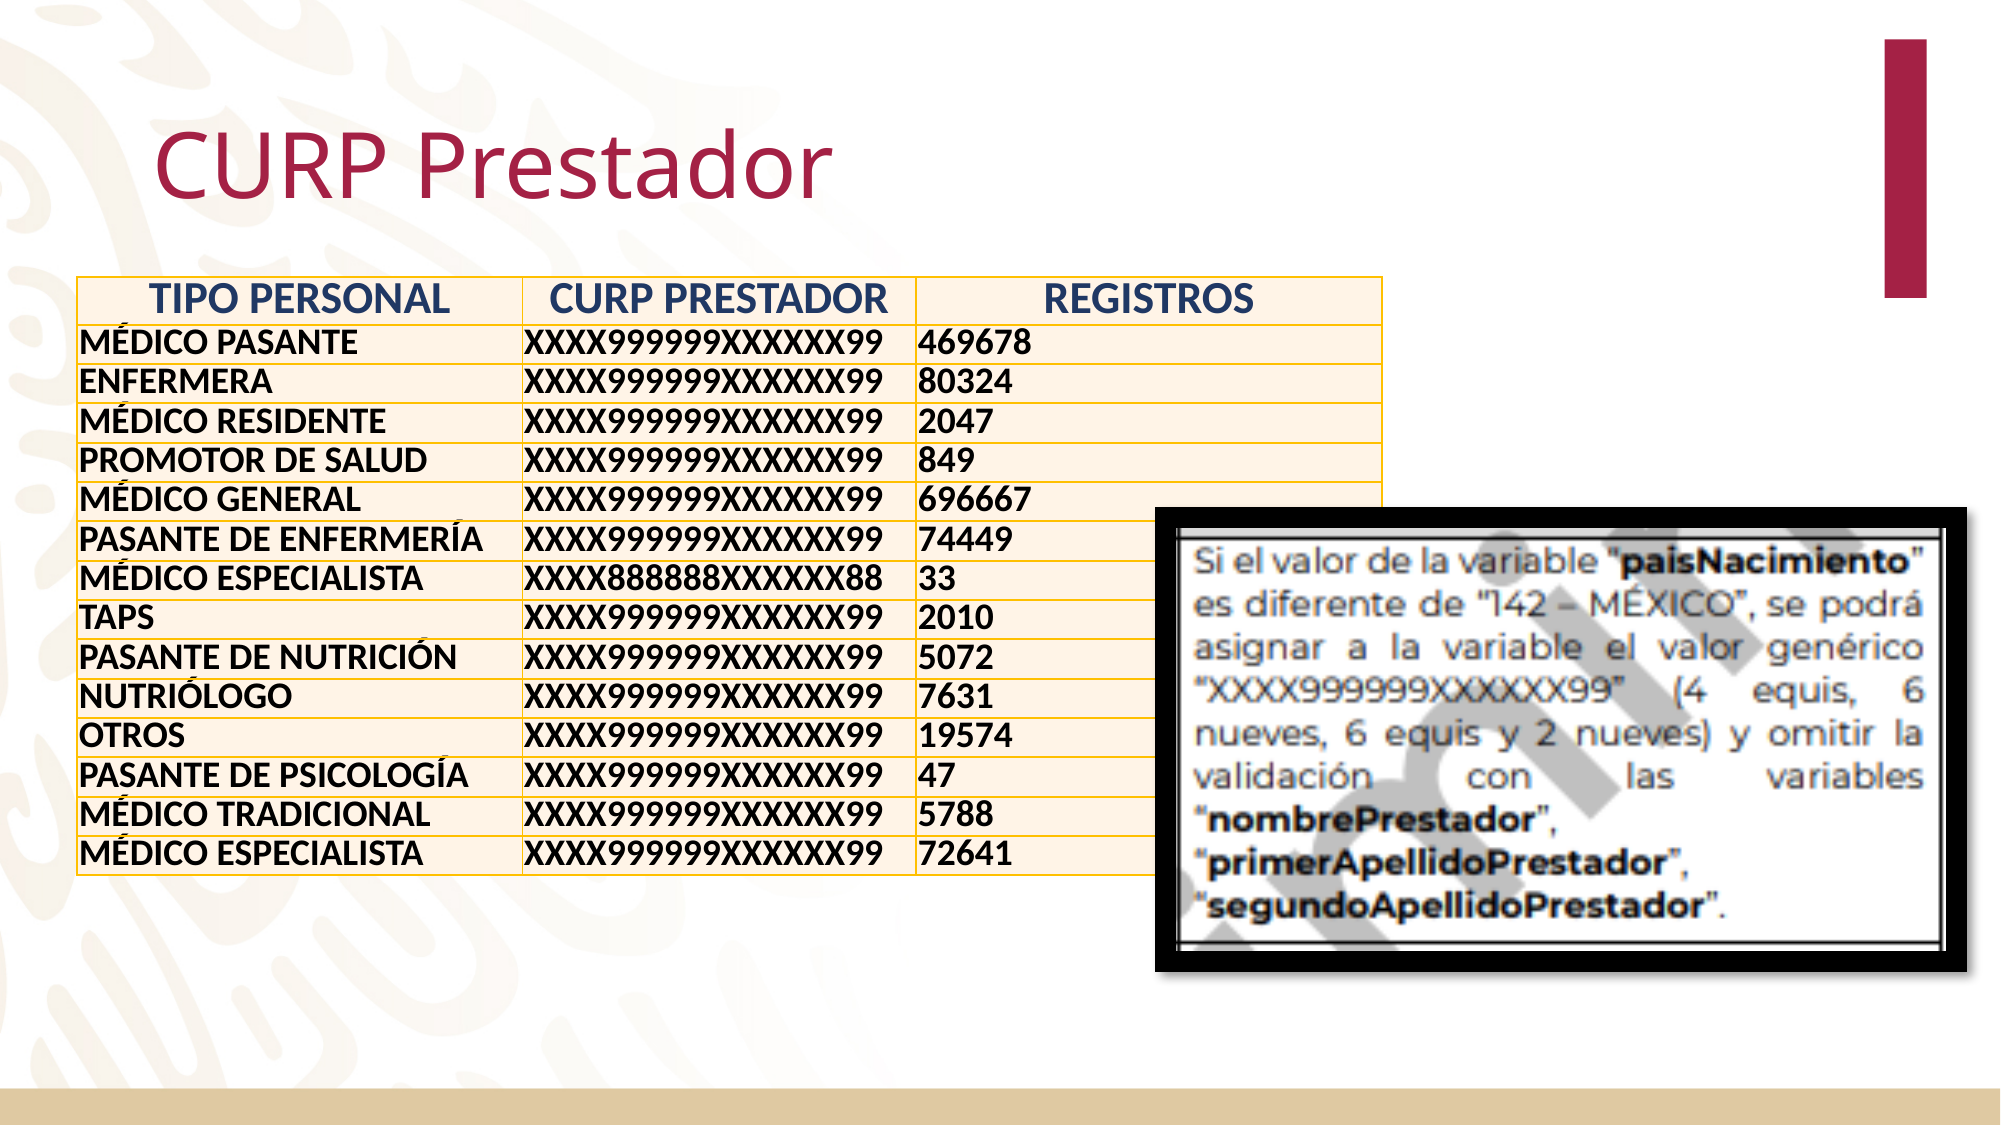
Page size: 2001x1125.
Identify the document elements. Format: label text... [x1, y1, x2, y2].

table_cell OTROS [78, 719, 522, 756]
table_cell NUTRIÓLOGO [78, 680, 522, 717]
table_cell XXXX999999XXXXXX99 [523, 444, 915, 481]
table_cell 80324 [917, 365, 1381, 402]
table_cell 47 [917, 758, 1154, 796]
table_cell 33 [917, 562, 1154, 599]
table_cell PROMOTOR DE SALUD [78, 444, 522, 481]
table_cell MÉDICO ESPECIALISTA [78, 837, 522, 874]
table_cell XXXX999999XXXXXX99 [523, 483, 915, 520]
table_cell PASANTE DE PSICOLOGÍA [78, 758, 522, 796]
table_cell XXXX999999XXXXXX99 [523, 522, 915, 560]
table_cell XXXX999999XXXXXX99 [523, 326, 915, 363]
table_cell TAPS [78, 601, 522, 638]
table_cell XXXX999999XXXXXX99 [523, 365, 915, 402]
table_header TIPO PERSONAL [78, 278, 522, 324]
table_cell MÉDICO TRADICIONAL [78, 798, 522, 835]
title CURP Prestador [137, 59, 1863, 278]
table_cell MÉDICO RESIDENTE [78, 404, 522, 442]
table_cell XXXX999999XXXXXX99 [523, 837, 915, 874]
table_cell MÉDICO PASANTE [78, 326, 522, 363]
table_cell 72641 [917, 837, 1154, 874]
table_cell 469678 [917, 326, 1381, 363]
table_header CURP PRESTADOR [523, 278, 915, 324]
table_cell 5072 [917, 640, 1154, 678]
table_cell PASANTE DE ENFERMERÍA [78, 522, 522, 560]
table_cell XXXX999999XXXXXX99 [523, 719, 915, 756]
table_cell 2010 [917, 601, 1154, 638]
table_cell MÉDICO ESPECIALISTA [78, 562, 522, 599]
table_cell 19574 [917, 719, 1154, 756]
table_cell XXXX999999XXXXXX99 [523, 640, 915, 678]
table_cell 7631 [917, 680, 1154, 717]
table_cell XXXX999999XXXXXX99 [523, 758, 915, 796]
table_cell 849 [917, 444, 1381, 481]
picture [0, 0, 2001, 1125]
table_cell 2047 [917, 404, 1381, 442]
table_cell XXXX999999XXXXXX99 [523, 680, 915, 717]
table_cell XXXX888888XXXXXX88 [523, 562, 915, 599]
table_cell 696667 [917, 483, 1381, 520]
table_cell ENFERMERA [78, 365, 522, 402]
table_cell PASANTE DE NUTRICIÓN [78, 640, 522, 678]
table_cell XXXX999999XXXXXX99 [523, 601, 915, 638]
table_cell 74449 [917, 522, 1154, 560]
table_cell MÉDICO GENERAL [78, 483, 522, 520]
table_cell 5788 [917, 798, 1154, 835]
table_header REGISTROS [917, 278, 1381, 324]
table_cell XXXX999999XXXXXX99 [523, 798, 915, 835]
table_cell XXXX999999XXXXXX99 [523, 404, 915, 442]
